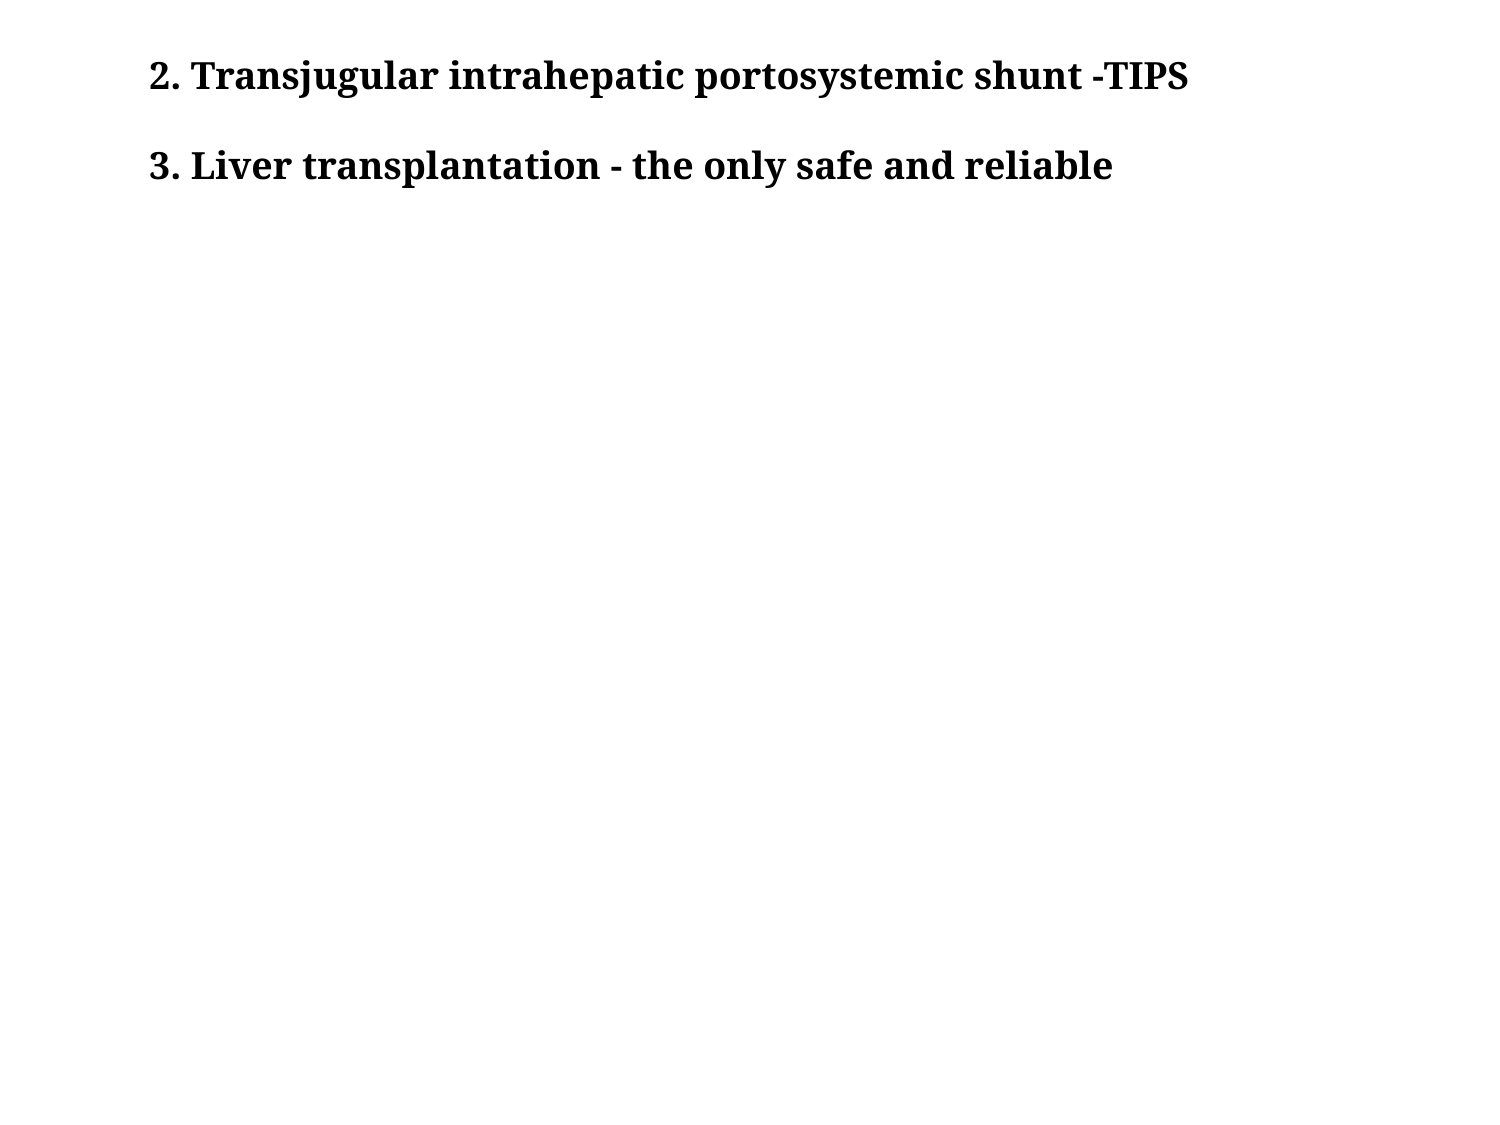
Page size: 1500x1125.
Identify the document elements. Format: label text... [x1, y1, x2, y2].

text_box 2. Transjugular intrahepatic portosystemic shunt -TIPS 3. Liver transplantation - the only safe and reliable [134, 44, 1206, 330]
